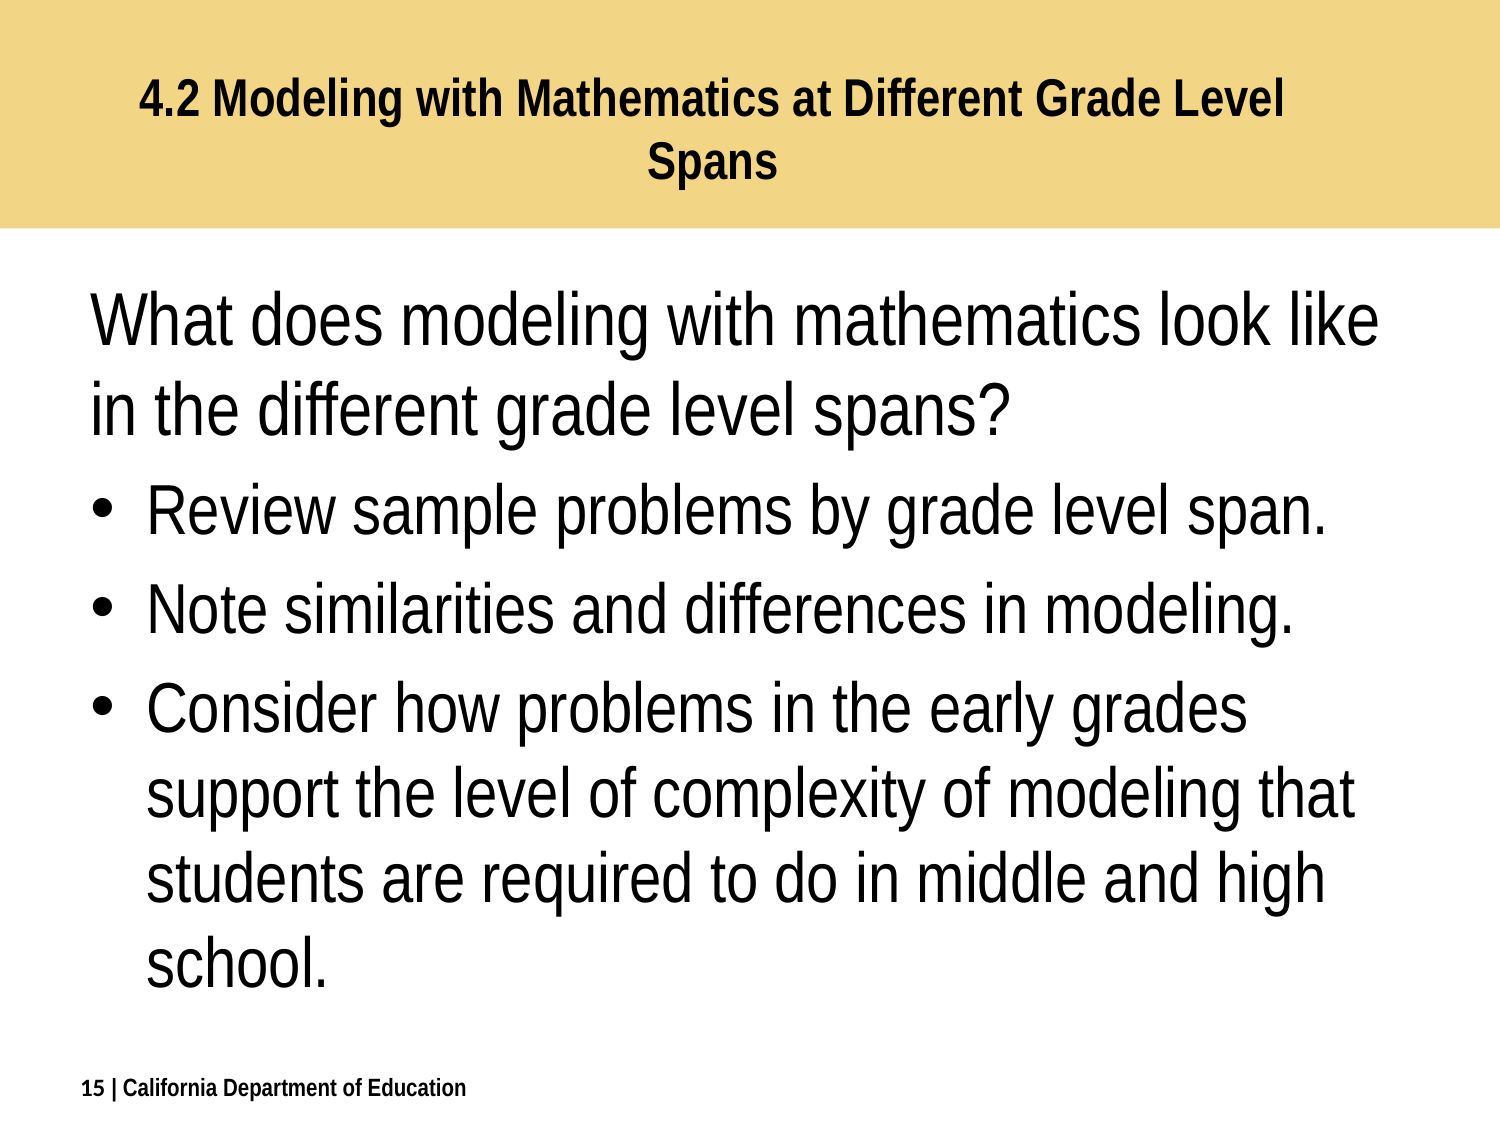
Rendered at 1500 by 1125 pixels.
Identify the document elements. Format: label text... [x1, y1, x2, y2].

footer | California Department of Education [121, 1064, 699, 1124]
title 4.2 Modeling with Mathematics at Different Grade Level Spans [120, 54, 1306, 262]
slide_number 15 [55, 1064, 121, 1124]
list What does modeling with mathematics look like in the different grade level spans? Review sample problems by grade level span. Note similarities and differences in modeling. Consider how problems in the early grades support the level of complexity of modeling that students are required to do in middle and high school. [75, 262, 1425, 1054]
